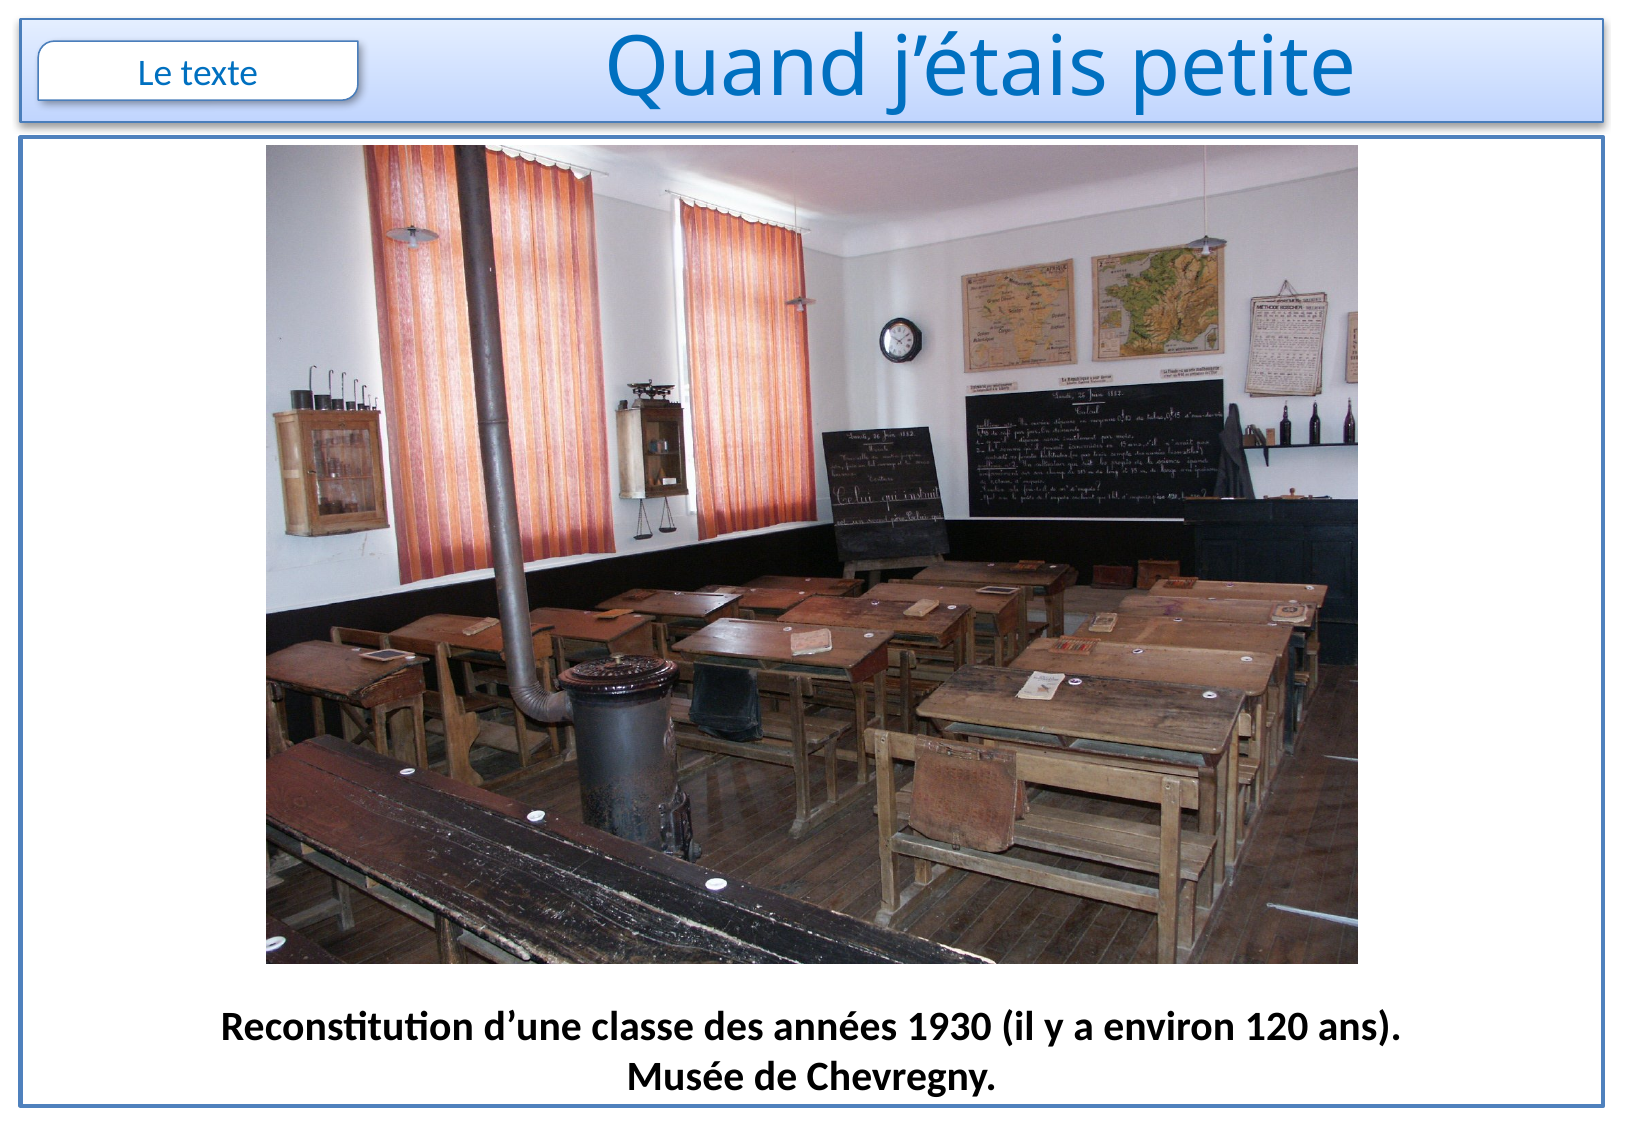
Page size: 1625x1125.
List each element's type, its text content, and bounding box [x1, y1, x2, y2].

title Quand j’étais petite [357, 4, 1604, 120]
picture [266, 145, 1358, 965]
list Reconstitution d’une classe des années 1930 (il y a environ 120 ans). Musée de Chevregny. [18, 135, 1605, 1108]
